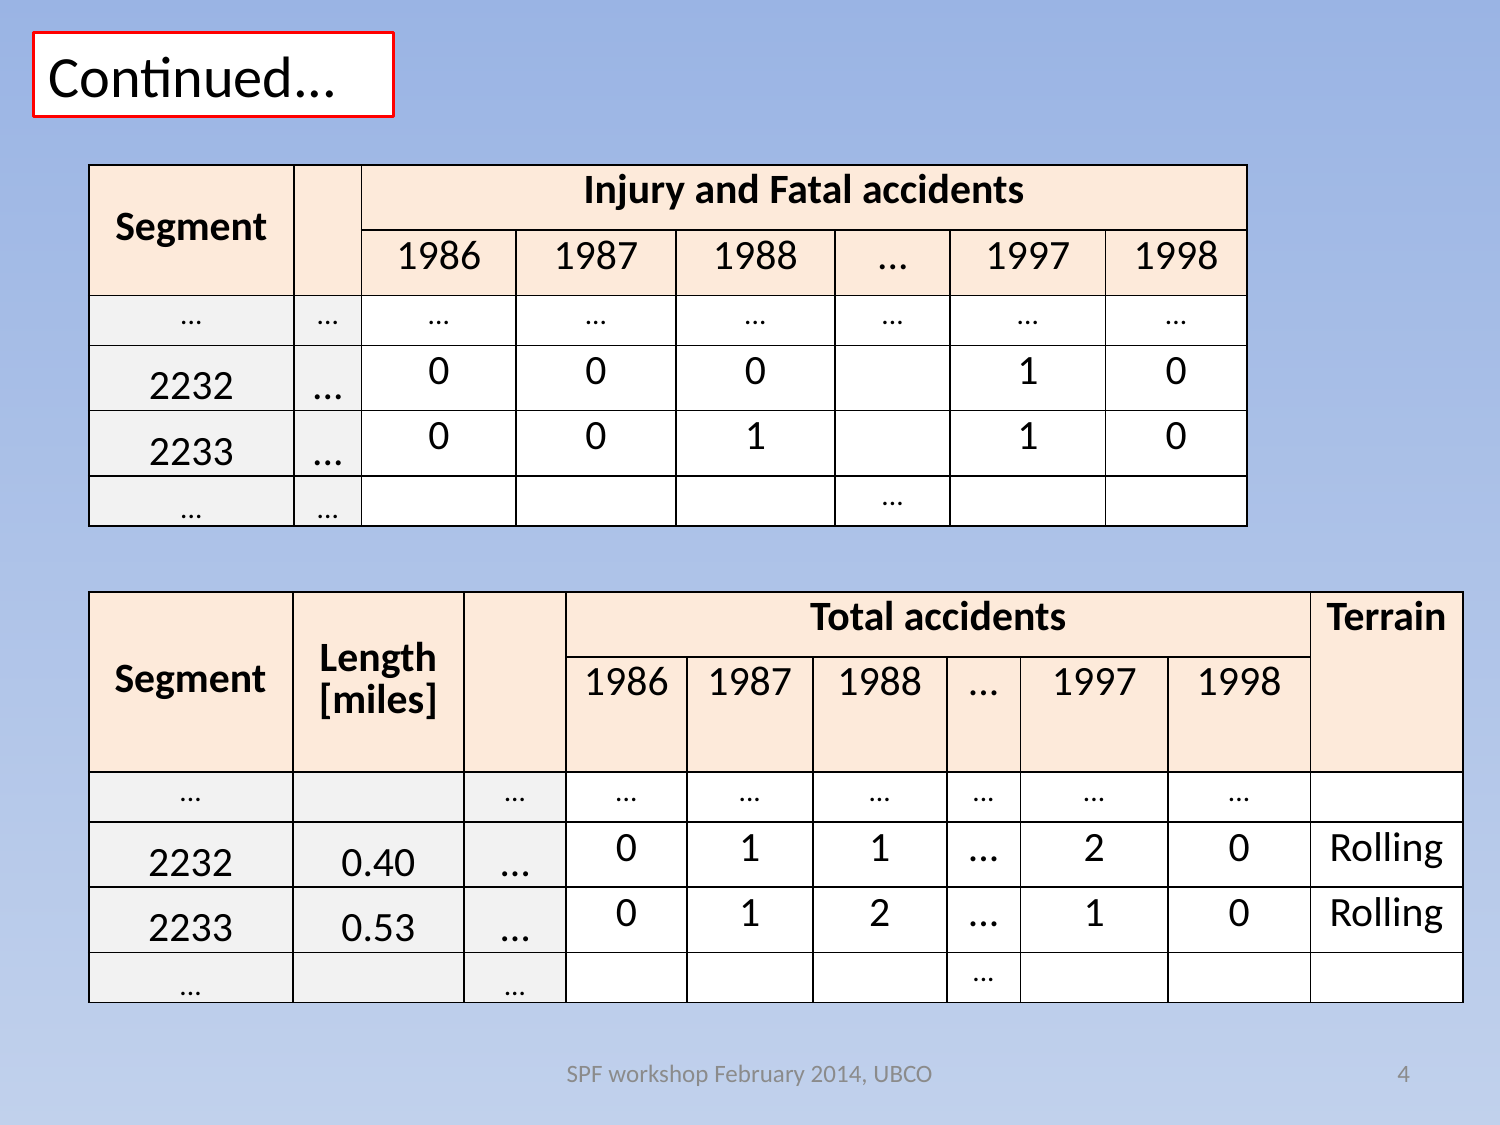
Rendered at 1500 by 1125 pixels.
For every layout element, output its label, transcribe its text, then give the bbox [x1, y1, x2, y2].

table_cell 1 [677, 411, 834, 475]
table_cell 0 [567, 823, 686, 886]
table_cell Rolling [1311, 823, 1462, 886]
table_cell ... [90, 773, 292, 821]
table_cell 1998 [1106, 231, 1246, 295]
table_cell 0 [362, 411, 515, 475]
table_cell 0 [517, 411, 675, 475]
table_cell 1 [951, 346, 1105, 410]
table_cell 2232 [90, 823, 292, 886]
table_cell [294, 773, 463, 821]
table_cell ... [836, 296, 949, 345]
table_cell ... [836, 231, 949, 295]
table_cell ... [517, 296, 675, 345]
table_cell 1 [688, 888, 812, 952]
table_cell … [465, 888, 565, 952]
table_cell 0 [677, 346, 834, 410]
table_cell ... [688, 773, 812, 821]
table_cell … [465, 773, 565, 821]
table_cell 0 [1169, 823, 1310, 886]
table_cell ... [948, 773, 1020, 821]
table_cell ... [1169, 773, 1310, 821]
table_header Segment [90, 166, 293, 295]
table_cell ... [948, 823, 1020, 886]
table_cell 1 [688, 823, 812, 886]
table_cell [688, 953, 812, 1002]
table_cell [1106, 477, 1246, 525]
table_cell [836, 346, 949, 410]
table_header Total accidents [567, 593, 1310, 656]
table_cell 1997 [951, 231, 1105, 295]
table_cell [814, 953, 946, 1002]
table_cell 2 [814, 888, 946, 952]
table_cell … [465, 953, 565, 1002]
table_cell 1 [1021, 888, 1167, 952]
table_cell 1998 [1169, 658, 1310, 771]
table_cell [1311, 953, 1462, 1002]
table_cell 1987 [517, 231, 675, 295]
table_cell ... [836, 477, 949, 525]
table_cell 0 [362, 346, 515, 410]
table_cell ... [948, 658, 1020, 771]
table_cell ... [948, 953, 1020, 1002]
table_cell … [465, 823, 565, 886]
table_cell ... [90, 477, 293, 525]
table_cell ... [948, 888, 1020, 952]
table_cell [1169, 953, 1310, 1002]
table_cell 0 [567, 888, 686, 952]
table_cell ... [362, 296, 515, 345]
table_cell 1988 [814, 658, 946, 771]
table_cell 0 [1169, 888, 1310, 952]
table_cell ... [295, 477, 361, 525]
table_cell 1988 [677, 231, 834, 295]
table_cell [951, 477, 1105, 525]
table_cell [1021, 953, 1167, 1002]
table_cell [1311, 773, 1462, 821]
table_cell [294, 953, 463, 1002]
table_cell ... [567, 773, 686, 821]
table_cell 1997 [1021, 658, 1167, 771]
table_cell ... [951, 296, 1105, 345]
table_header Segment [90, 593, 292, 771]
table_cell ... [677, 296, 834, 345]
table_header Terrain [1311, 593, 1462, 771]
table_cell ... [90, 953, 292, 1002]
table_cell [362, 477, 515, 525]
table_cell 1 [951, 411, 1105, 475]
table_cell 2232 [90, 346, 293, 410]
footer SPF workshop February 2014, UBCO [512, 1042, 988, 1103]
table_cell 0 [1106, 346, 1246, 410]
table_cell 0 [517, 346, 675, 410]
table_header Length [miles] [294, 593, 463, 771]
table_cell Rolling [1311, 888, 1462, 952]
table_cell ... [295, 296, 361, 345]
text_box Continued... [33, 32, 394, 117]
table_cell 1987 [688, 658, 812, 771]
table_cell 2 [1021, 823, 1167, 886]
table_cell 0.53 [294, 888, 463, 952]
table_cell ... [295, 346, 361, 410]
table_cell 2233 [90, 888, 292, 952]
table_header [295, 166, 361, 295]
table_cell [517, 477, 675, 525]
table_header [465, 593, 565, 771]
table_cell ... [295, 411, 361, 475]
table_cell ... [1021, 773, 1167, 821]
table_header Injury and Fatal accidents [362, 166, 1246, 229]
table_cell 1 [814, 823, 946, 886]
table_cell 0.40 [294, 823, 463, 886]
table_cell 1986 [567, 658, 686, 771]
table_cell [677, 477, 834, 525]
table_cell 0 [1106, 411, 1246, 475]
table_cell 2233 [90, 411, 293, 475]
table_cell ... [814, 773, 946, 821]
table_cell ... [90, 296, 293, 345]
table_cell 1986 [362, 231, 515, 295]
table_cell [836, 411, 949, 475]
table_cell ... [1106, 296, 1246, 345]
table_cell [567, 953, 686, 1002]
slide_number 4 [1074, 1042, 1425, 1103]
